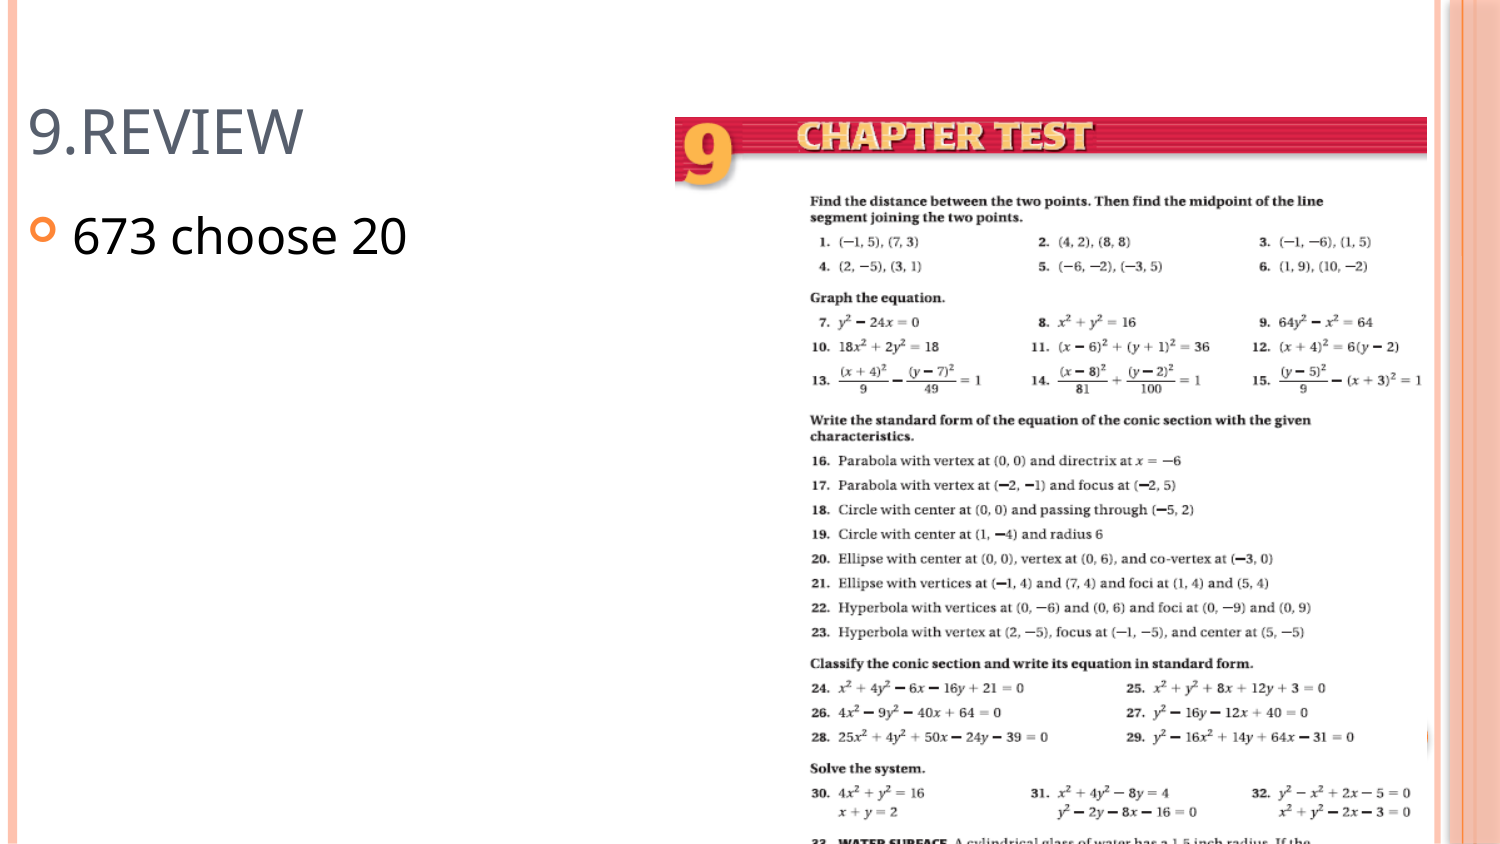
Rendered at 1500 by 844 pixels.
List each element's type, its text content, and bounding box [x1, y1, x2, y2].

picture [674, 116, 1427, 844]
list 673 choose 20 [12, 196, 668, 797]
title 9.Review [12, 33, 1375, 175]
